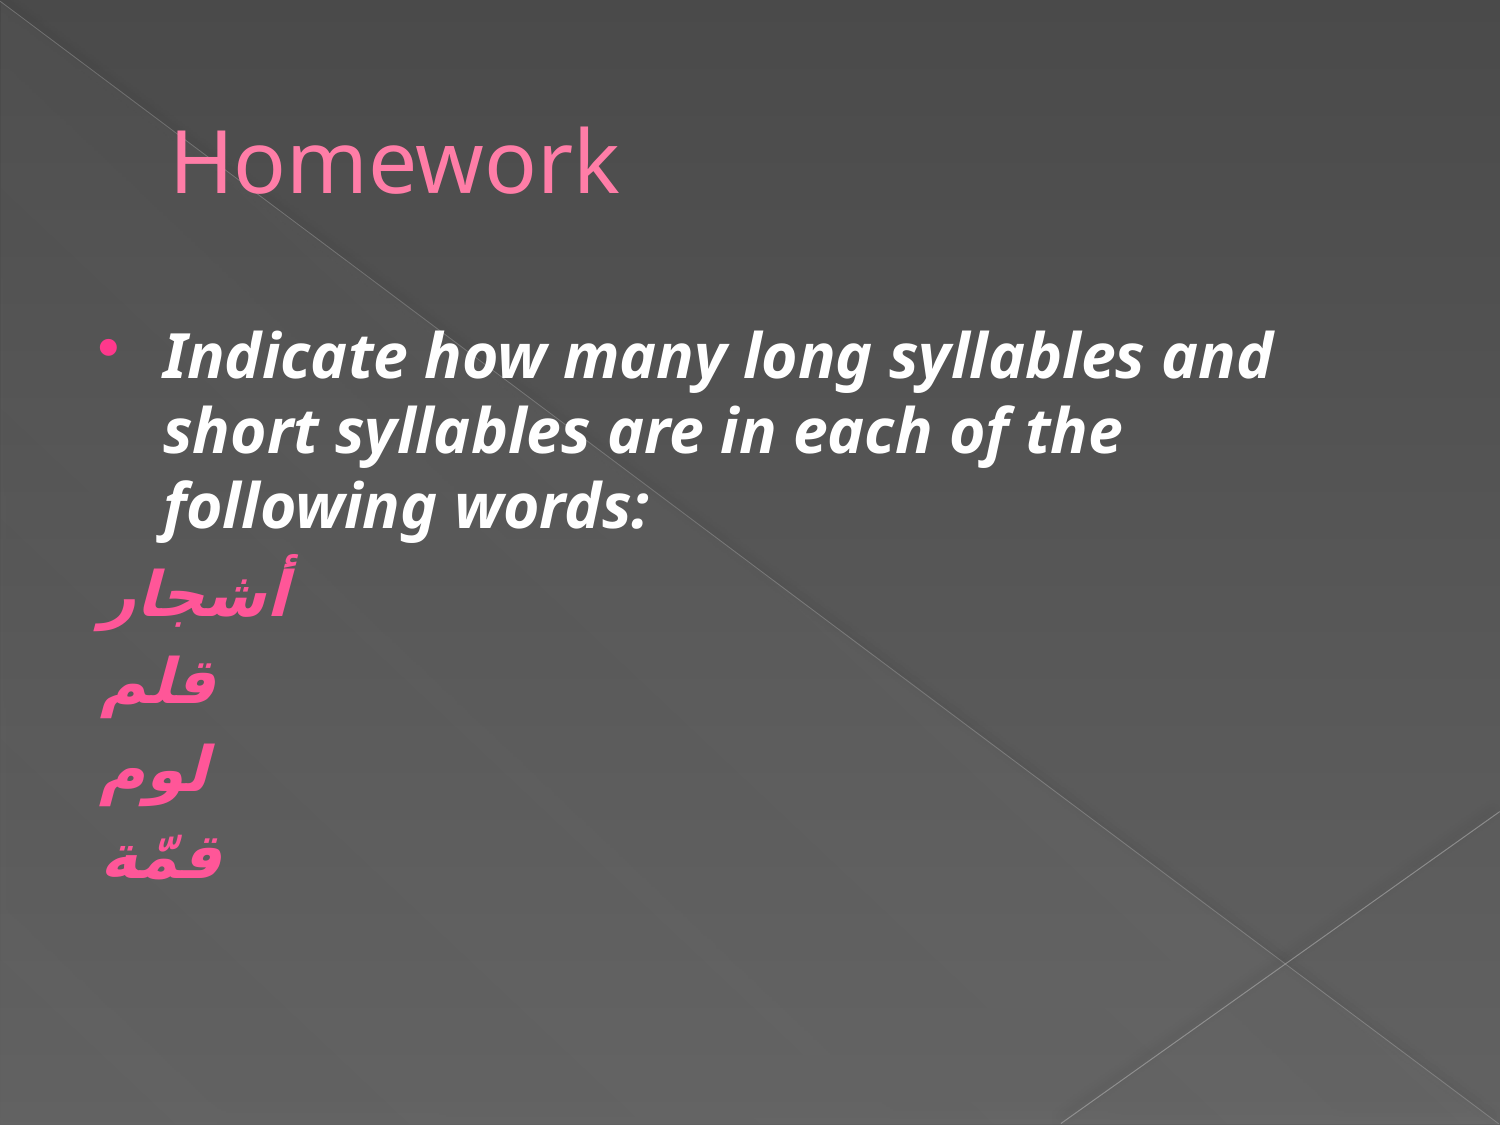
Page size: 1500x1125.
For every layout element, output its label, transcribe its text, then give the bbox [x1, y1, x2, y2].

list Indicate how many long syllables and short syllables are in each of the following words: أشجار قلم لوم قمّة [75, 308, 1425, 1059]
title Homework [75, 43, 1425, 274]
